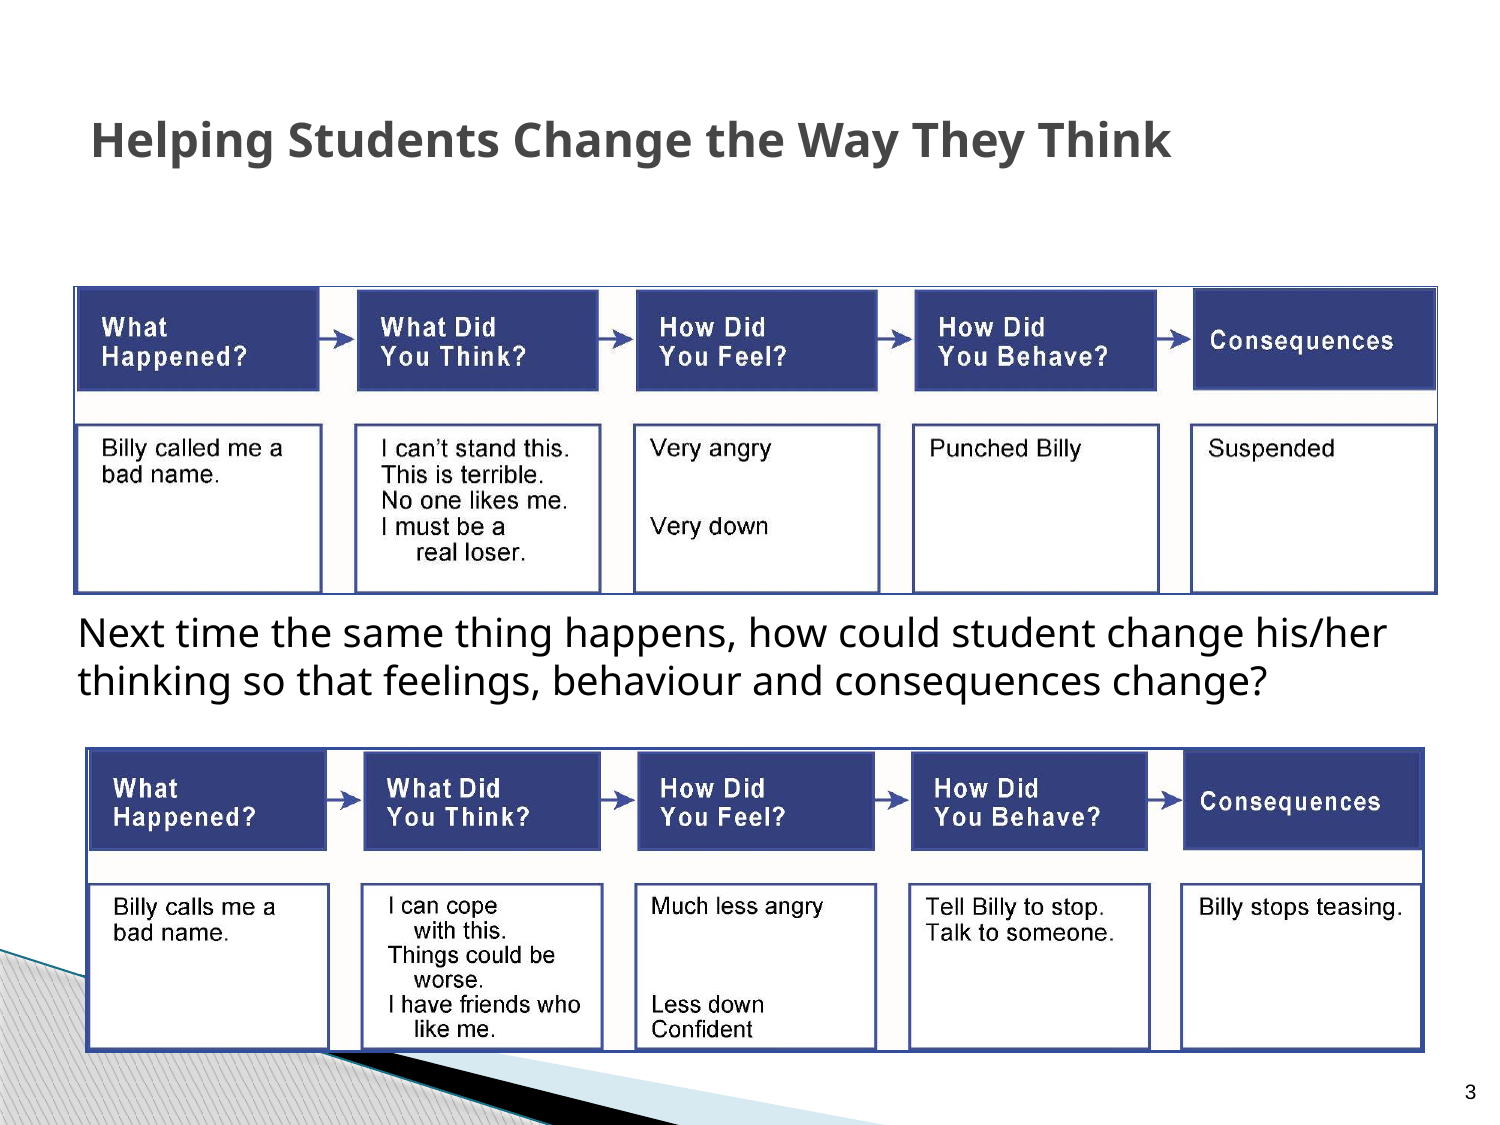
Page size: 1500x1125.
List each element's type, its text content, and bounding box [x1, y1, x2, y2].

list Next time the same thing happens, how could student change his/her thinking so that feelings, behaviour and consequences change? [62, 600, 1413, 725]
picture [74, 287, 1438, 594]
title Helping Students Change the Way They Think [75, 45, 1425, 233]
picture [87, 749, 1423, 1051]
text_box 3 [1178, 1065, 1492, 1117]
